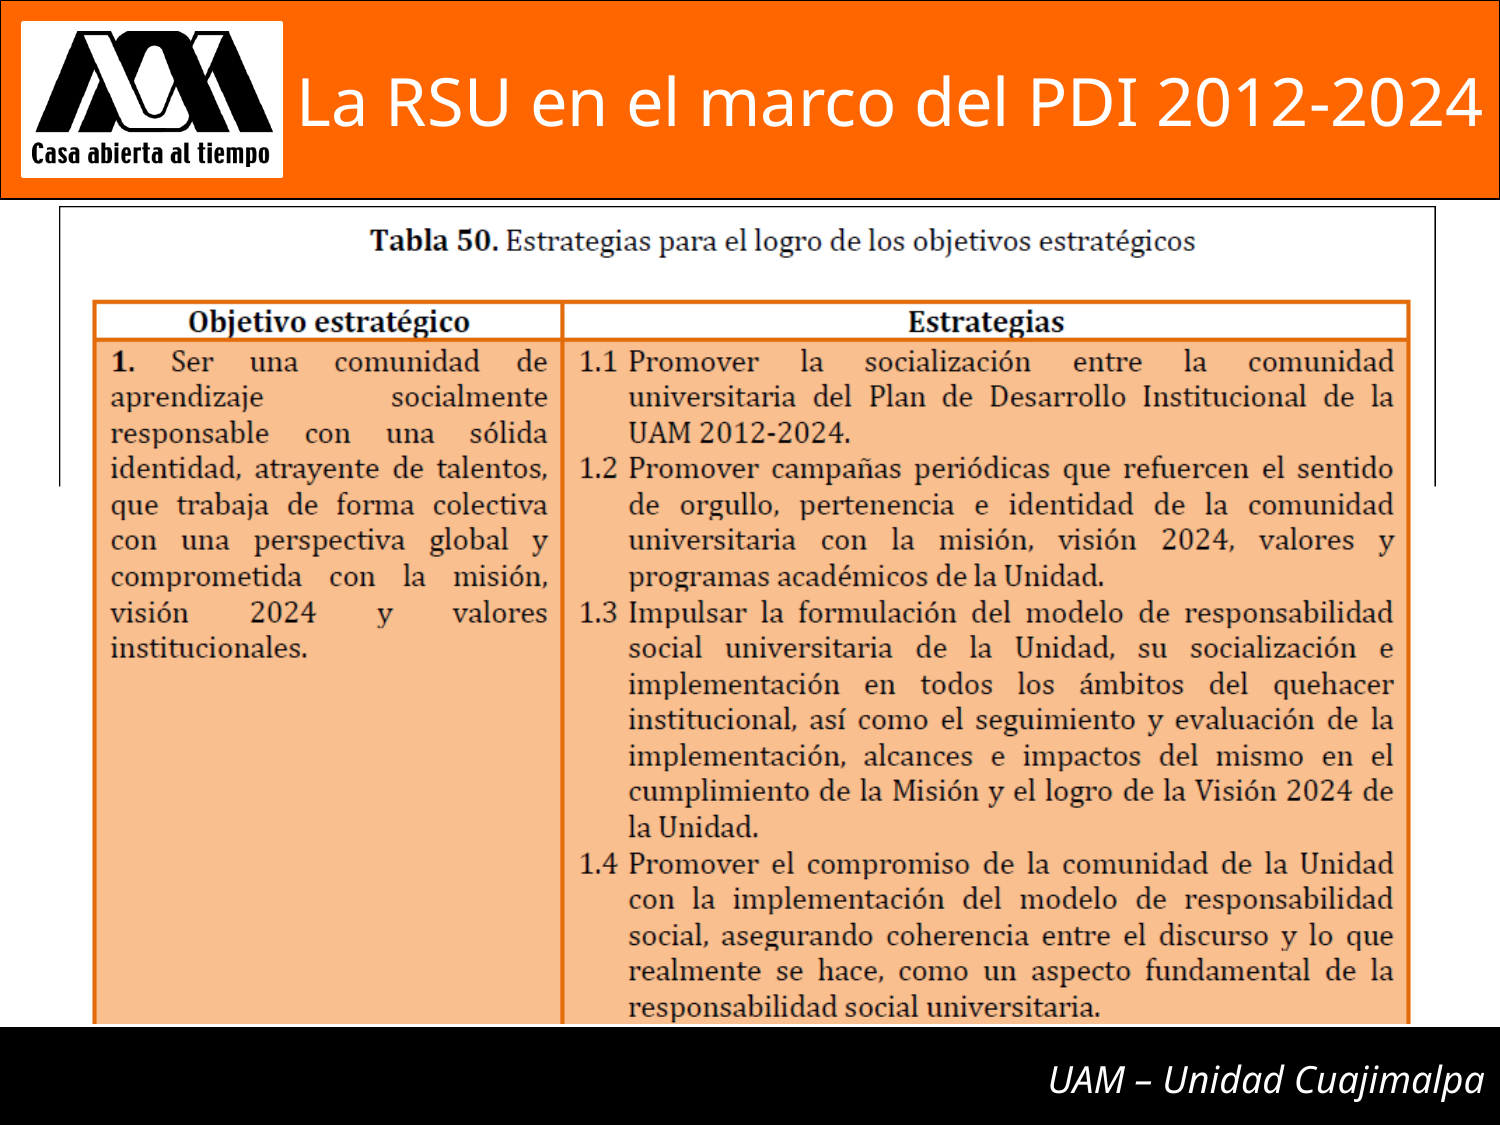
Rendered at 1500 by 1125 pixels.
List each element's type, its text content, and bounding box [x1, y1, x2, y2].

picture [58, 206, 1436, 1024]
picture [32, 31, 273, 167]
title La RSU en el marco del PDI 2012-2024 [280, 0, 1500, 200]
